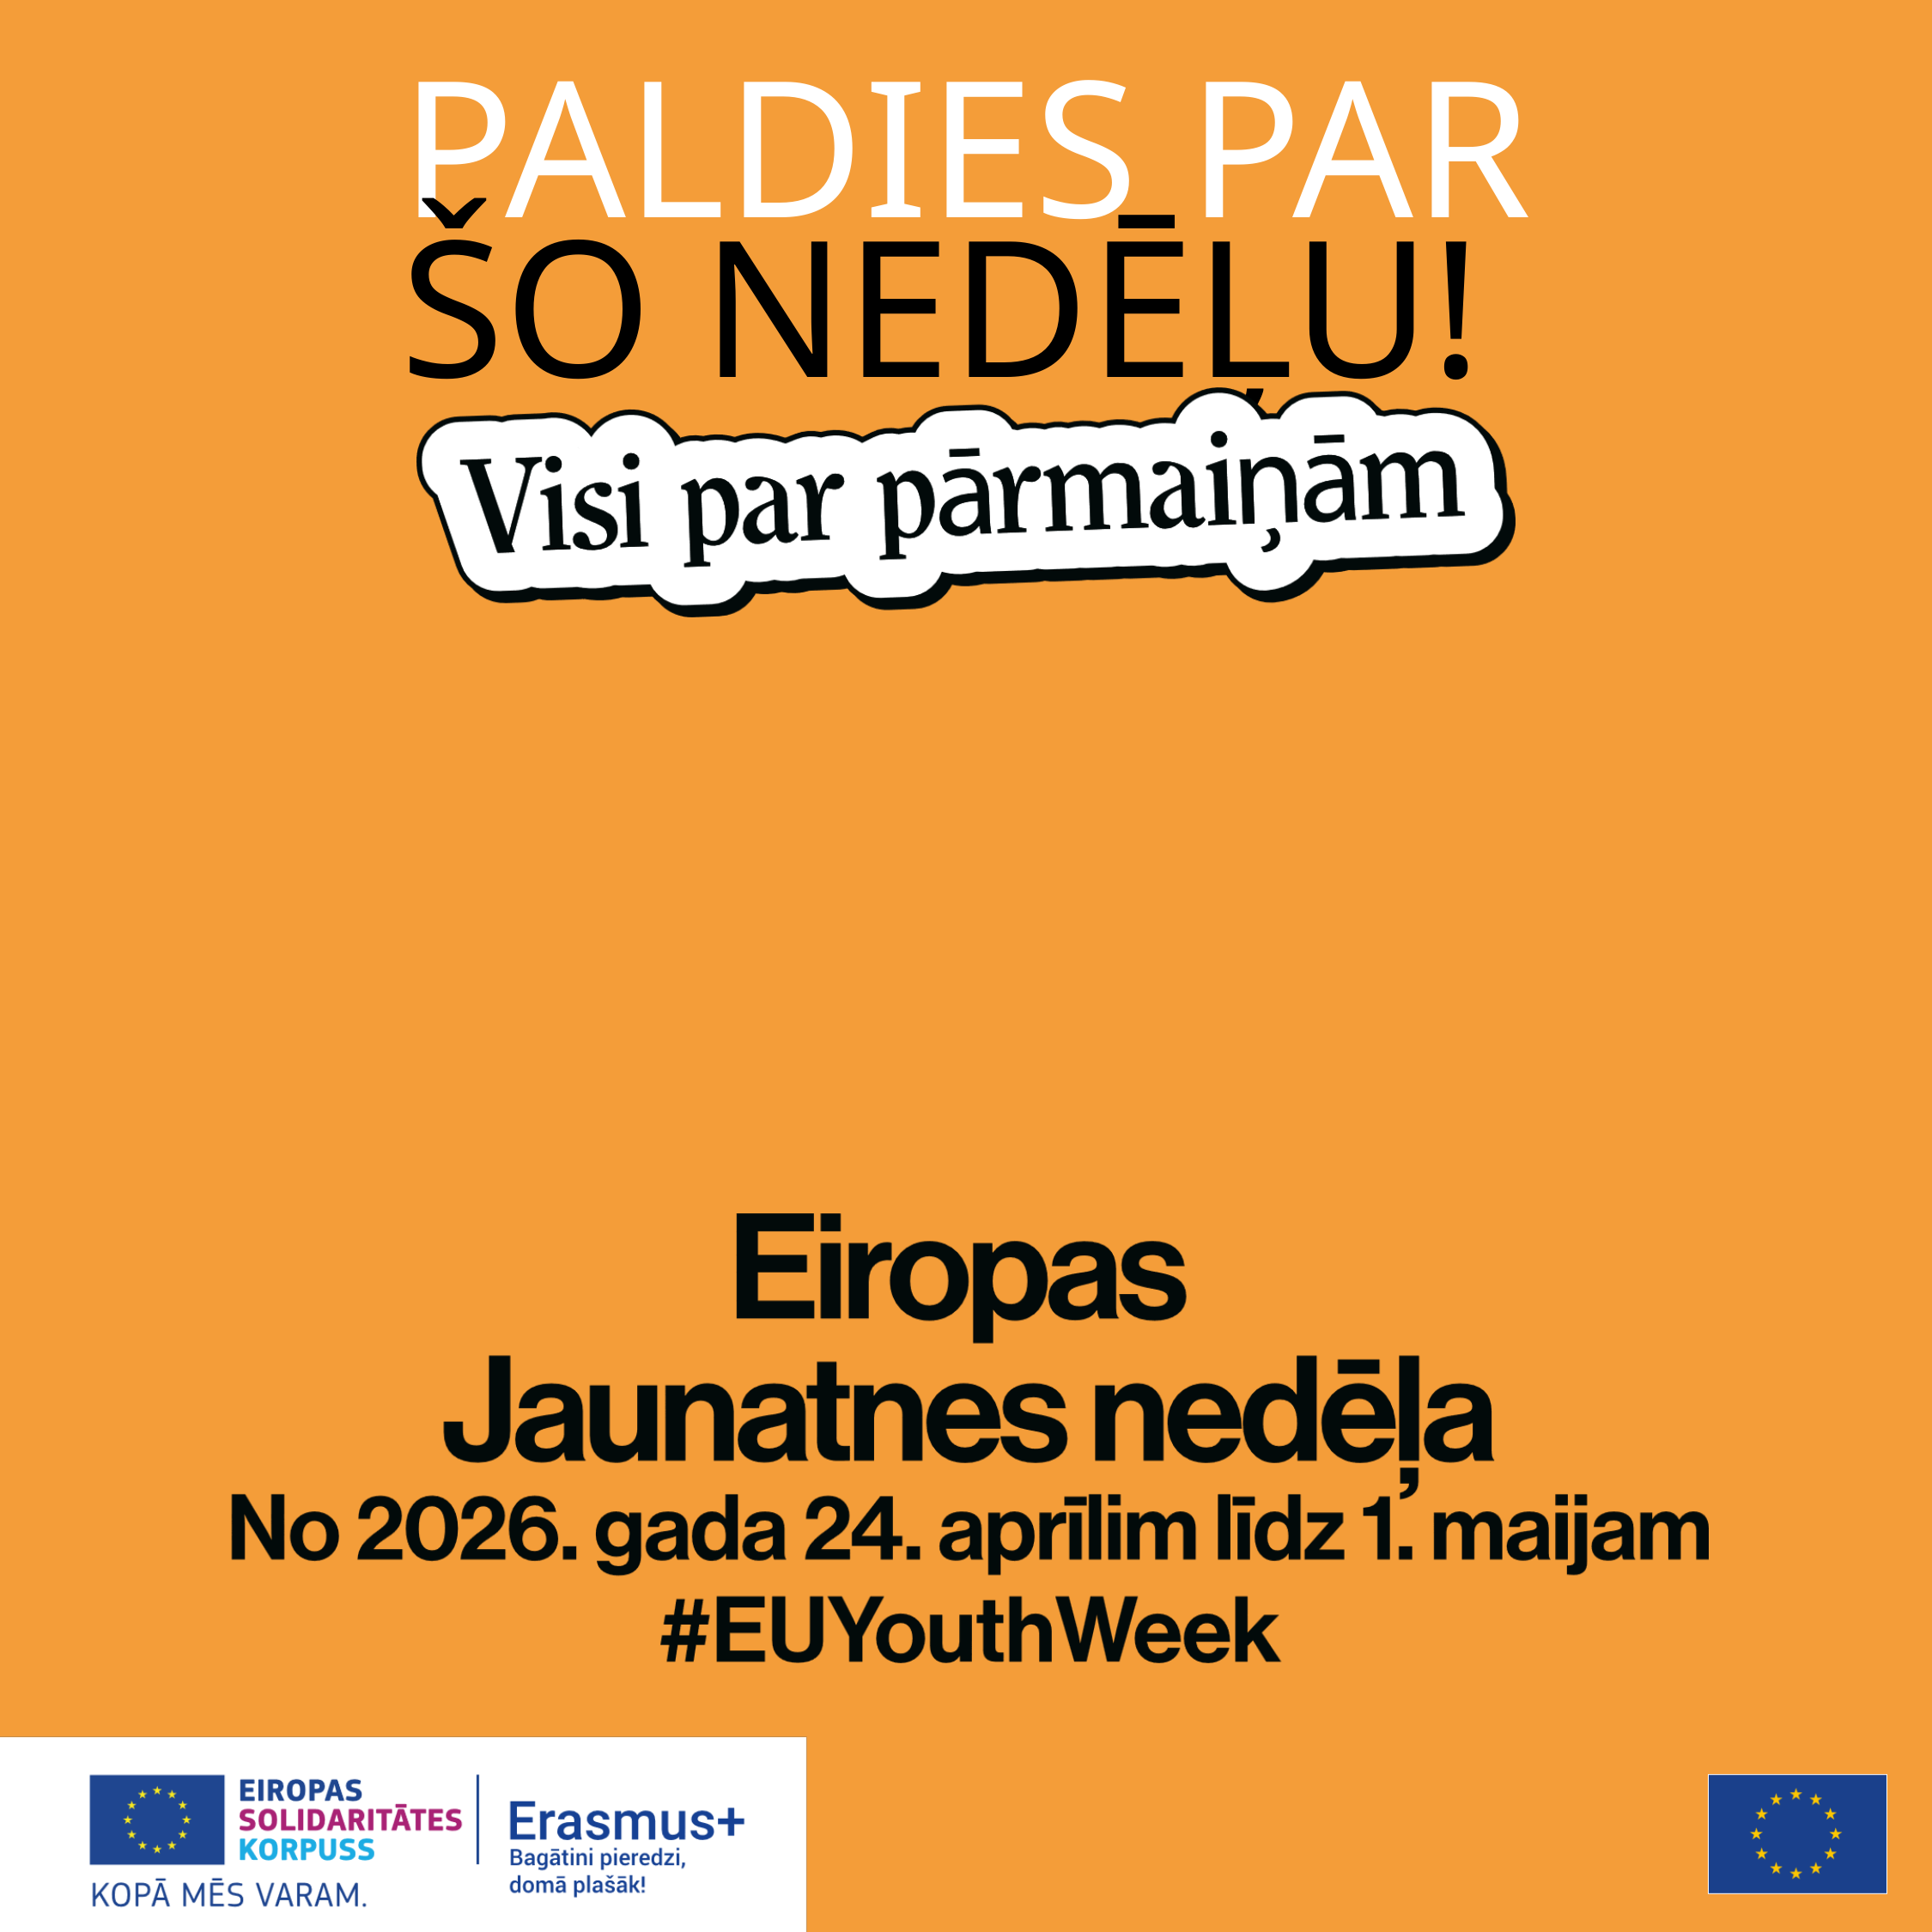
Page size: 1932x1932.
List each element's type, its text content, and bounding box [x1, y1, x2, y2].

picture [416, 387, 1516, 617]
text_box PALDIES PAR ŠO NEDĒĻU! [396, 86, 1536, 414]
picture [0, 1213, 1887, 1932]
